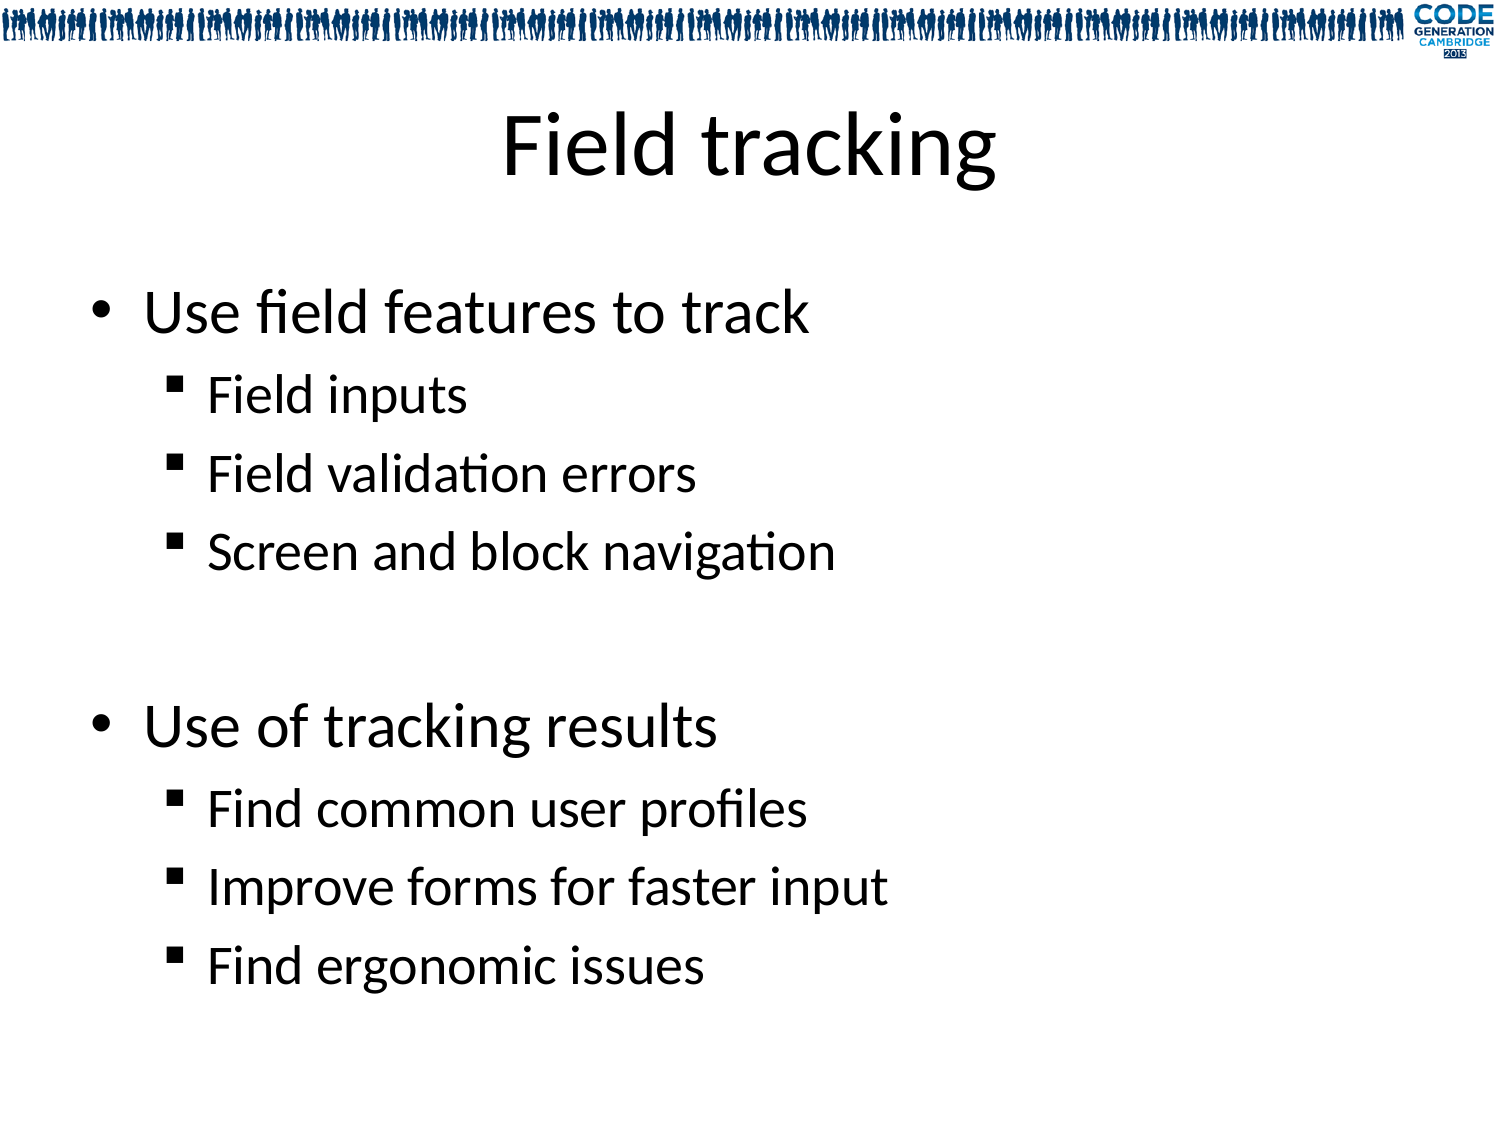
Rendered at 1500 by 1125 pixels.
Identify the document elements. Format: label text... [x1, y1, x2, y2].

list Use field features to track Field inputs Field validation errors Screen and block navigation Use of tracking results Find common user profiles Improve forms for faster input Find ergonomic issues [75, 262, 1425, 1005]
picture [0, 0, 1500, 75]
title Field tracking [75, 45, 1425, 233]
